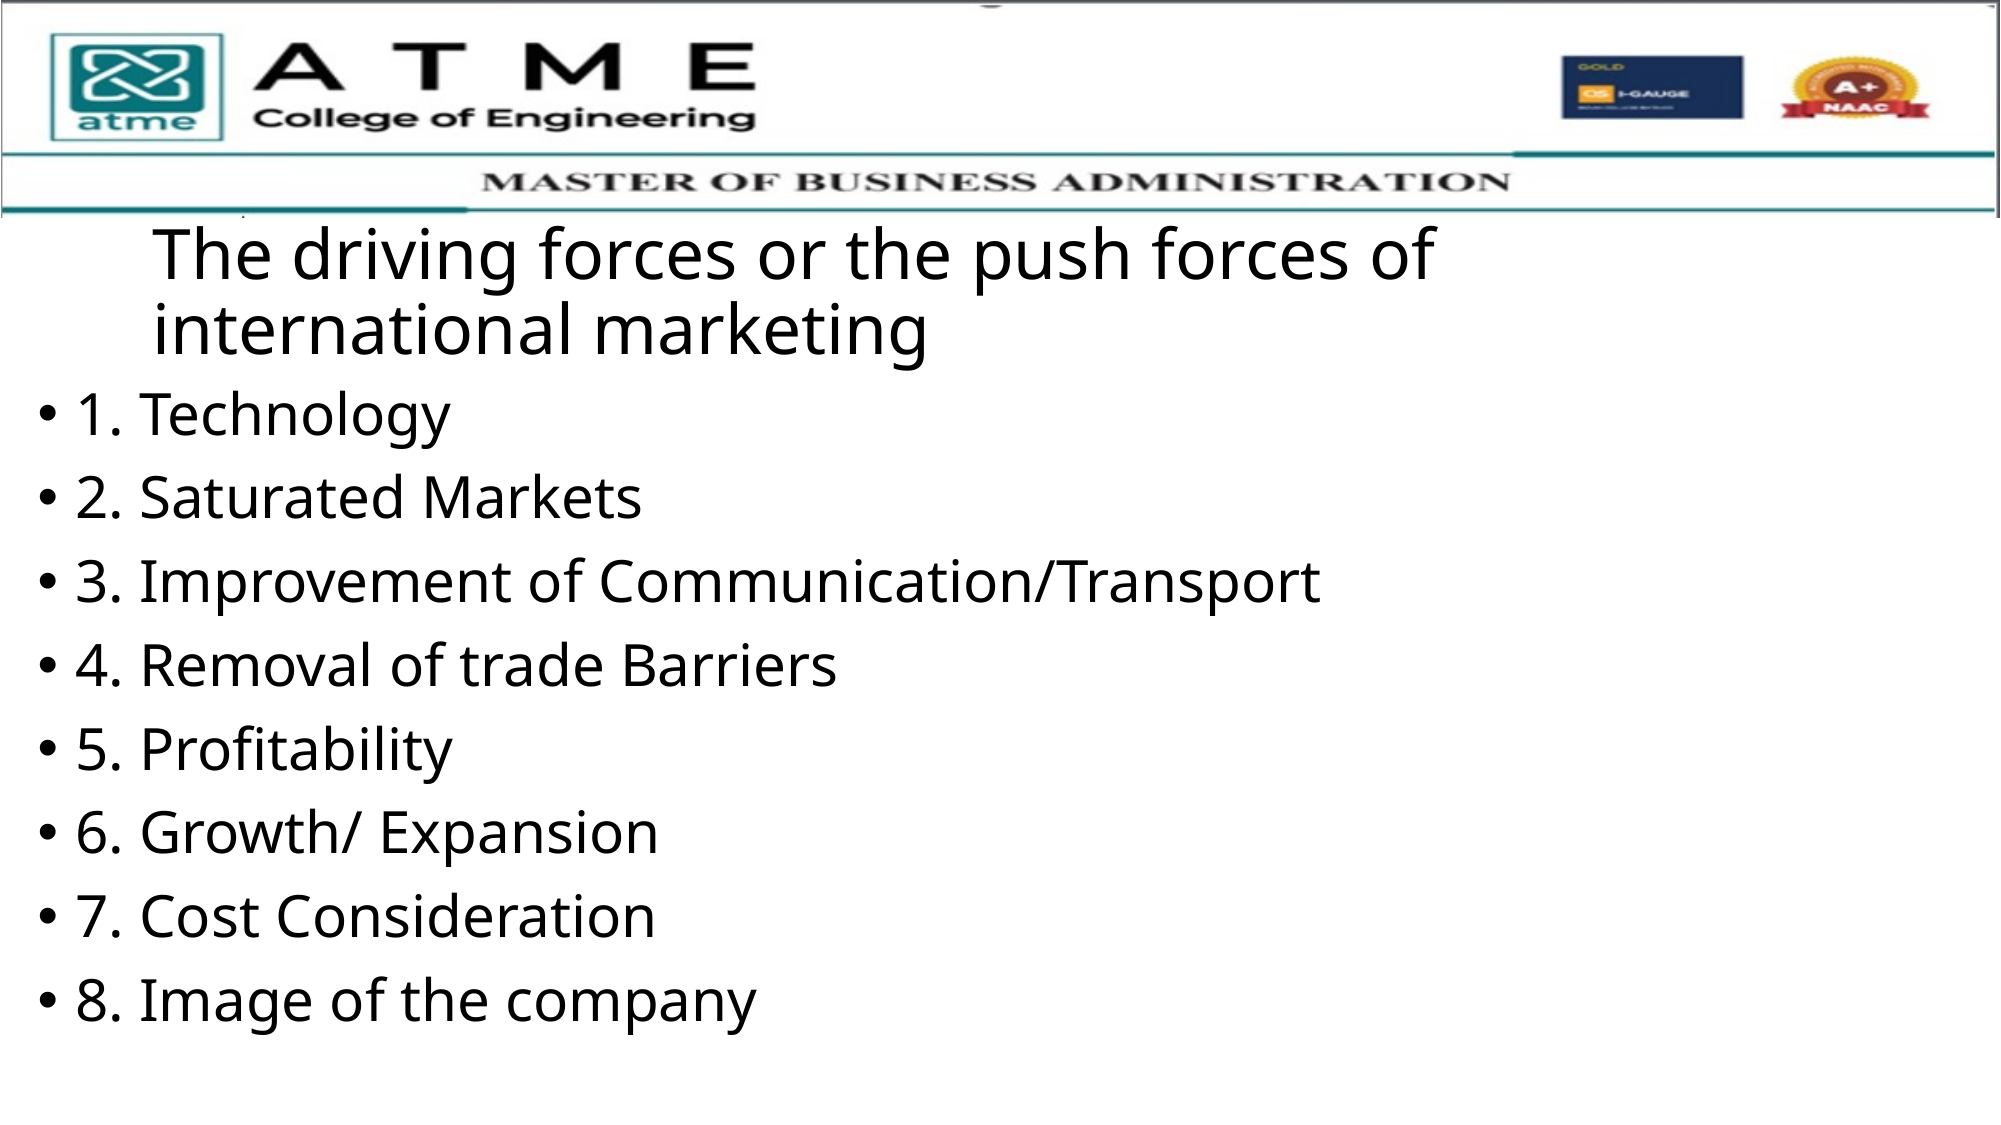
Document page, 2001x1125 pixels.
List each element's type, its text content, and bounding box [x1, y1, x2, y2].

picture [1, 0, 2000, 218]
list 1. Technology 2. Saturated Markets 3. Improvement of Communication/Transport 4. Removal of trade Barriers 5. Profitability 6. Growth/ Expansion 7. Cost Consideration 8. Image of the company [22, 377, 1985, 1096]
title The driving forces or the push forces of international marketing [137, 211, 1863, 377]
